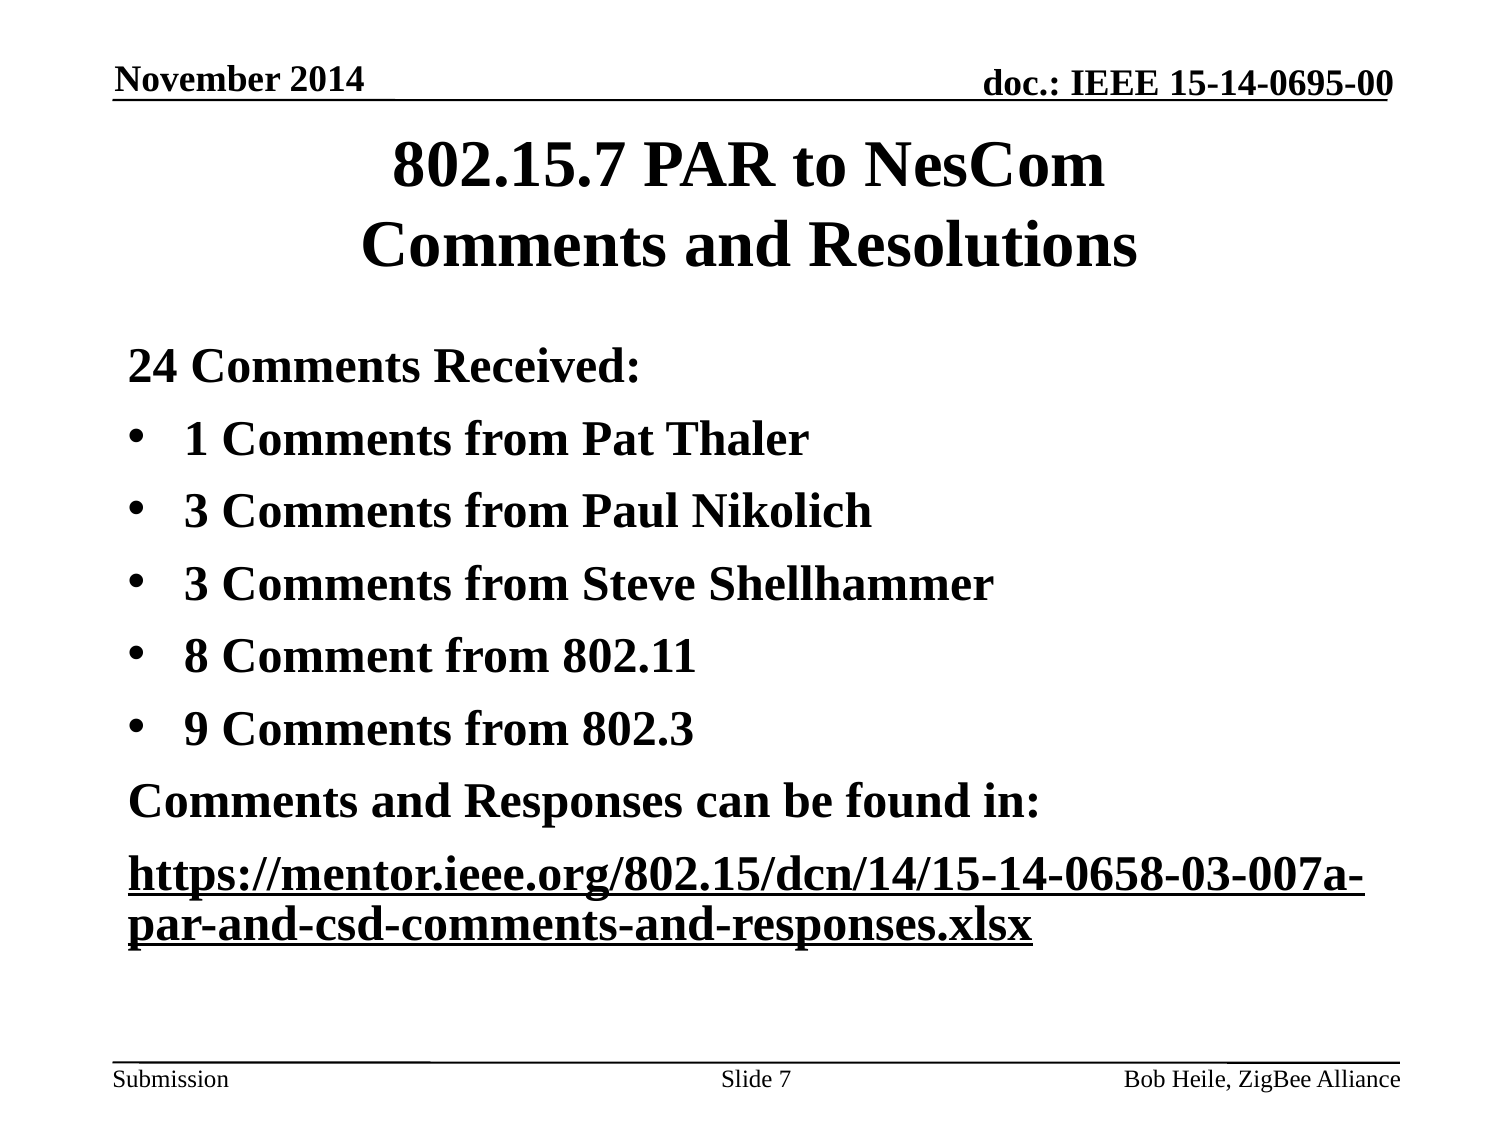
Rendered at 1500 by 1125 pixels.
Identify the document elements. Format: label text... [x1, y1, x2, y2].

slide_number Slide 7 [712, 1061, 800, 1123]
title 802.15.7 PAR to NesCom Comments and Resolutions [112, 112, 1388, 288]
footer Bob Heile, ZigBee Alliance [878, 1061, 1402, 1093]
list 24 Comments Received: 1 Comments from Pat Thaler 3 Comments from Paul Nikolich 3 Comments from Steve Shellhammer 8 Comment from 802.11 9 Comments from 802.3 Comments and Responses can be found in: https://mentor.ieee.org/802.15/dcn/14/15-14-0658-03-007a-par-and-csd-comments-and-responses.xlsx [112, 324, 1388, 1000]
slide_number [114, 54, 423, 100]
